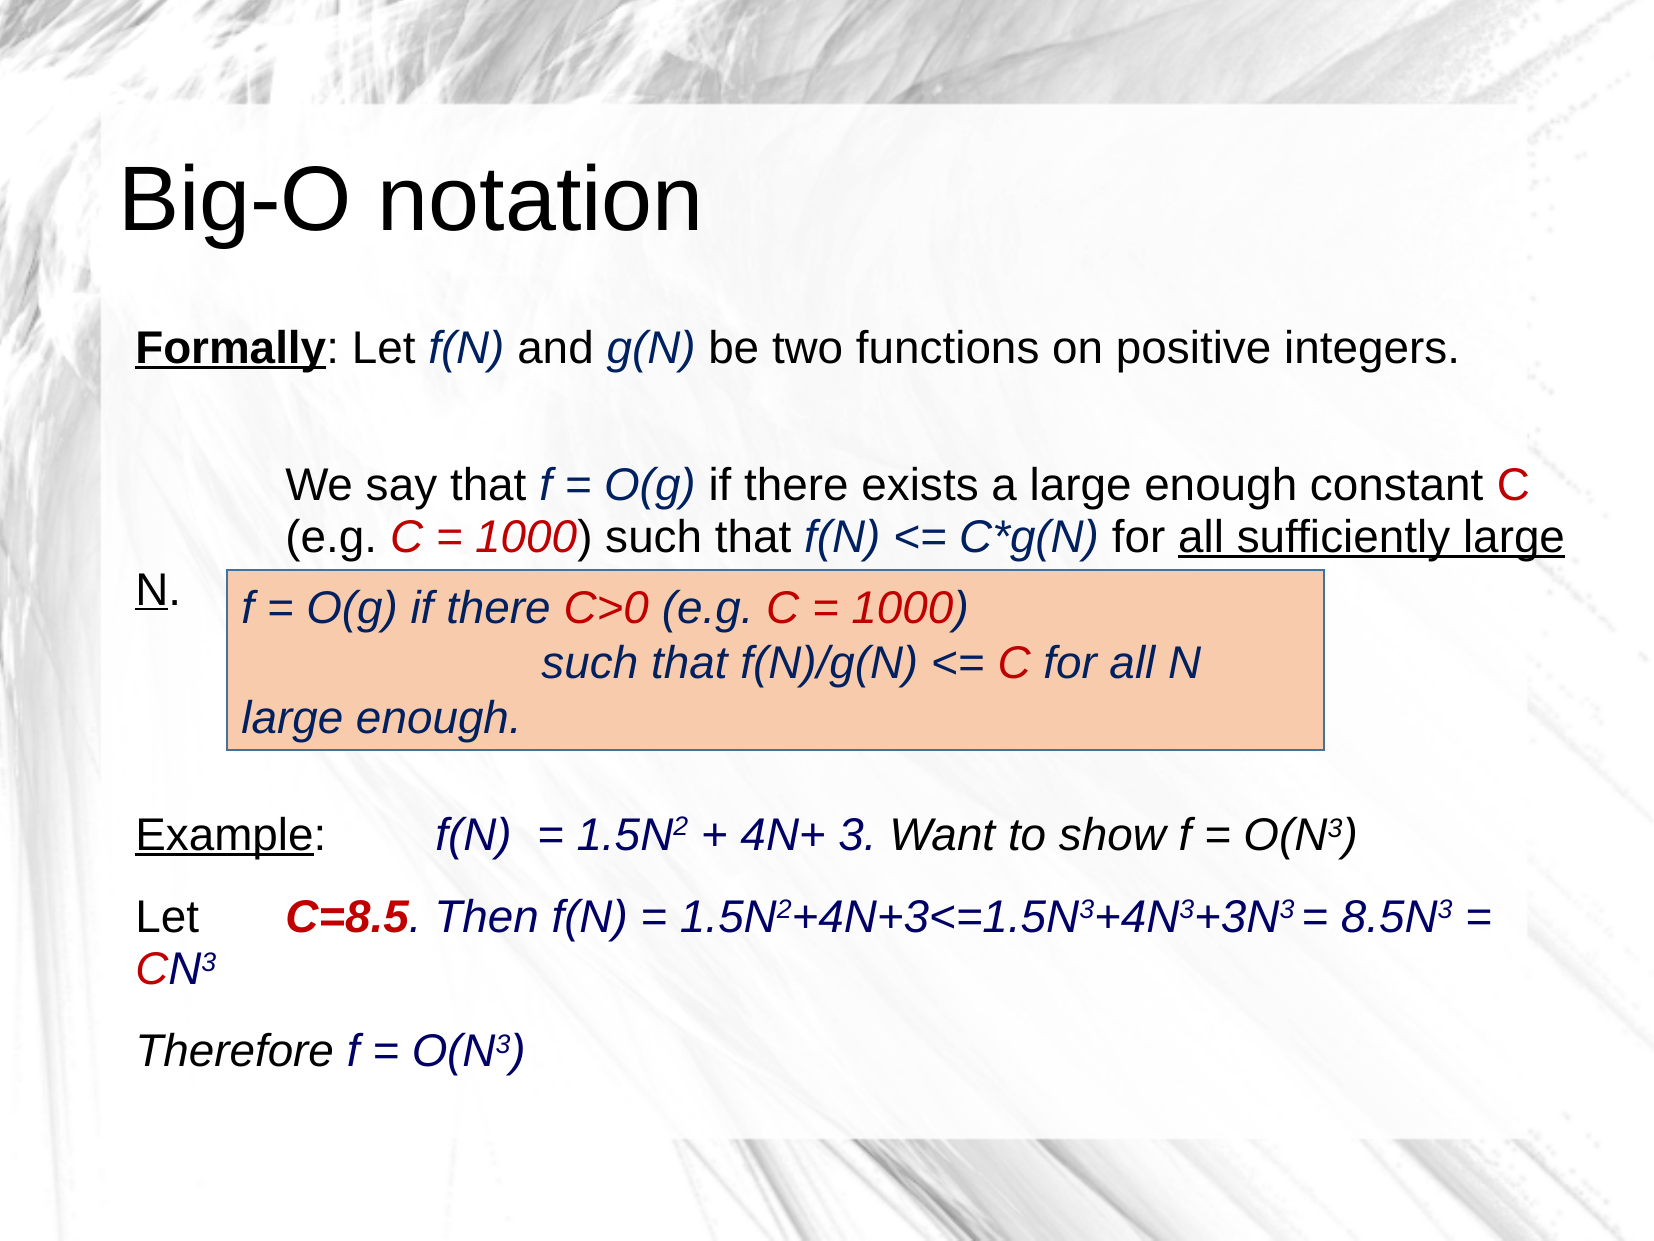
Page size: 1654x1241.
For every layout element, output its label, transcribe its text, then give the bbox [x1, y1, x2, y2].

title Big-O notation [118, 112, 1506, 281]
picture [0, 0, 1654, 1241]
list Formally: Let f(N) and g(N) be two functions on positive integers. We say that f = O(g) if there exists a large enough constant C (e.g. C = 1000) such that f(N) <= C*g(N) for all sufficiently large N. Example: f(N) = 1.5N2 + 4N+ 3. Want to show f = O(N3) Let C=8.5. Then f(N) = 1.5N2+4N+3<=1.5N3+4N3+3N3 = 8.5N3 = CN3 Therefore f = O(N3) [118, 319, 1571, 1109]
text_box f = O(g) if there C>0 (e.g. C = 1000) such that f(N)/g(N) <= C for all N large enough. [226, 570, 1324, 750]
